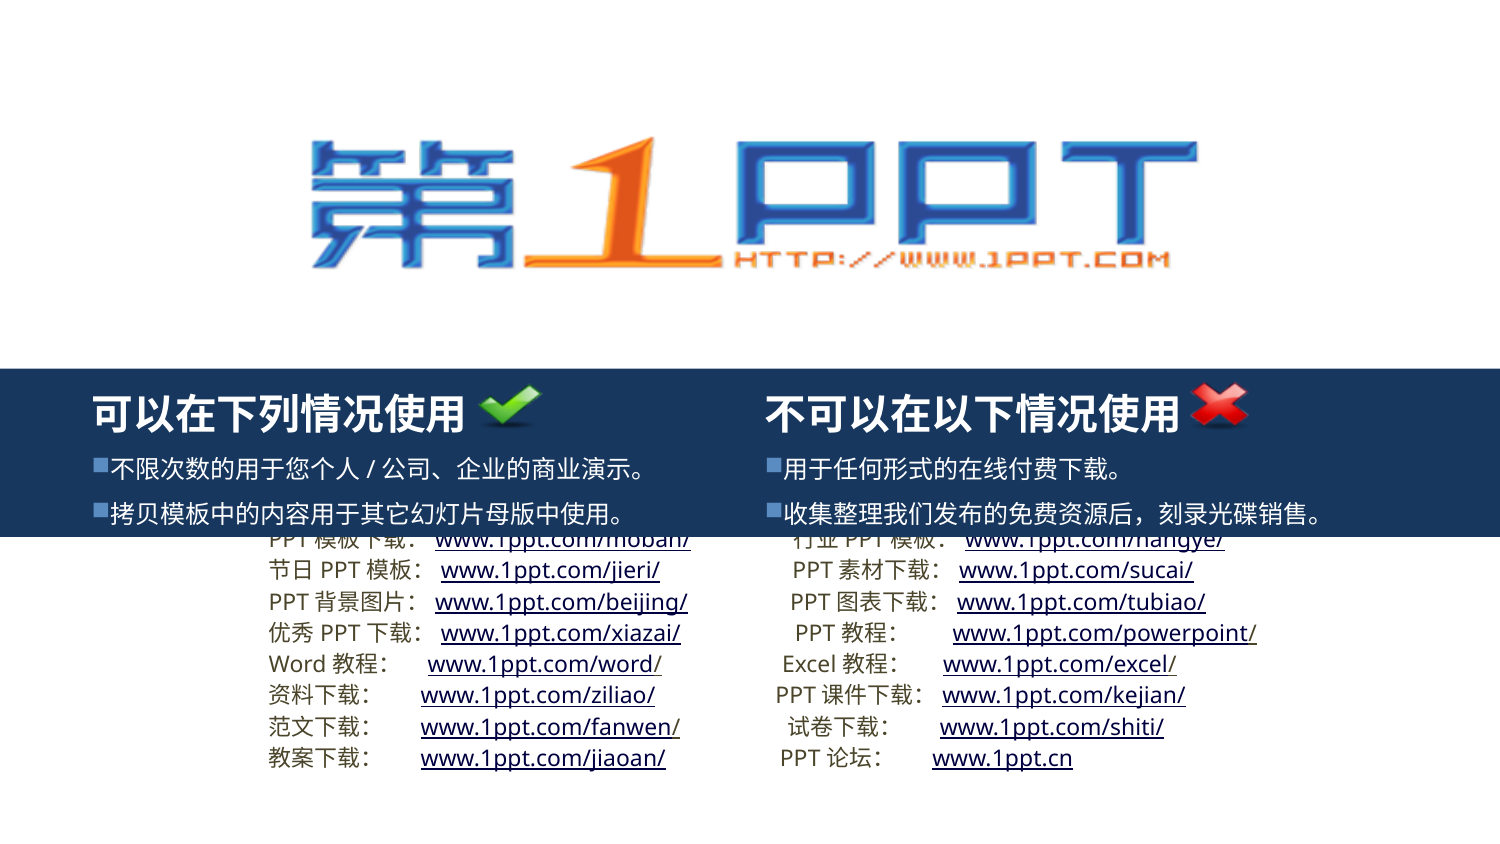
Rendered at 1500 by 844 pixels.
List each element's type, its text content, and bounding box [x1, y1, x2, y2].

text_box 可以在下列情况使用 不限次数的用于您个人/公司、企业的商业演示。 拷贝模板中的内容用于其它幻灯片母版中使用。 [76, 380, 750, 580]
text_box PPT模板下载：www.1ppt.com/moban/ 行业PPT模板：www.1ppt.com/hangye/ 节日PPT模板：www.1ppt.com/jieri/ PPT素材下载：www.1ppt.com/sucai/ PPT背景图片：www.1ppt.com/beijing/ PPT图表下载：www.1ppt.com/tubiao/ 优秀PPT下载：www.1ppt.com/xiazai/ PPT教程： www.1ppt.com/powerpoint/ Word教程： www.1ppt.com/word/ Excel教程： www.1ppt.com/excel/ 资料下载： www.1ppt.com/ziliao/ PPT课件下载：www.1ppt.com/kejian/ 范文下载： www.1ppt.com/fanwen/ 试卷下载： www.1ppt.com/shiti/ 教案下载： www.1ppt.com/jiaoan/ PPT论坛： www.1ppt.cn [252, 572, 1315, 756]
picture [1186, 380, 1252, 430]
picture [134, 38, 1400, 369]
picture [477, 380, 544, 430]
text_box [1252, 368, 1500, 537]
text_box [0, 368, 477, 537]
text_box 不可以在以下情况使用 用于任何形式的在线付费下载。 收集整理我们发布的免费资源后，刻录光碟销售。 [750, 380, 1424, 572]
